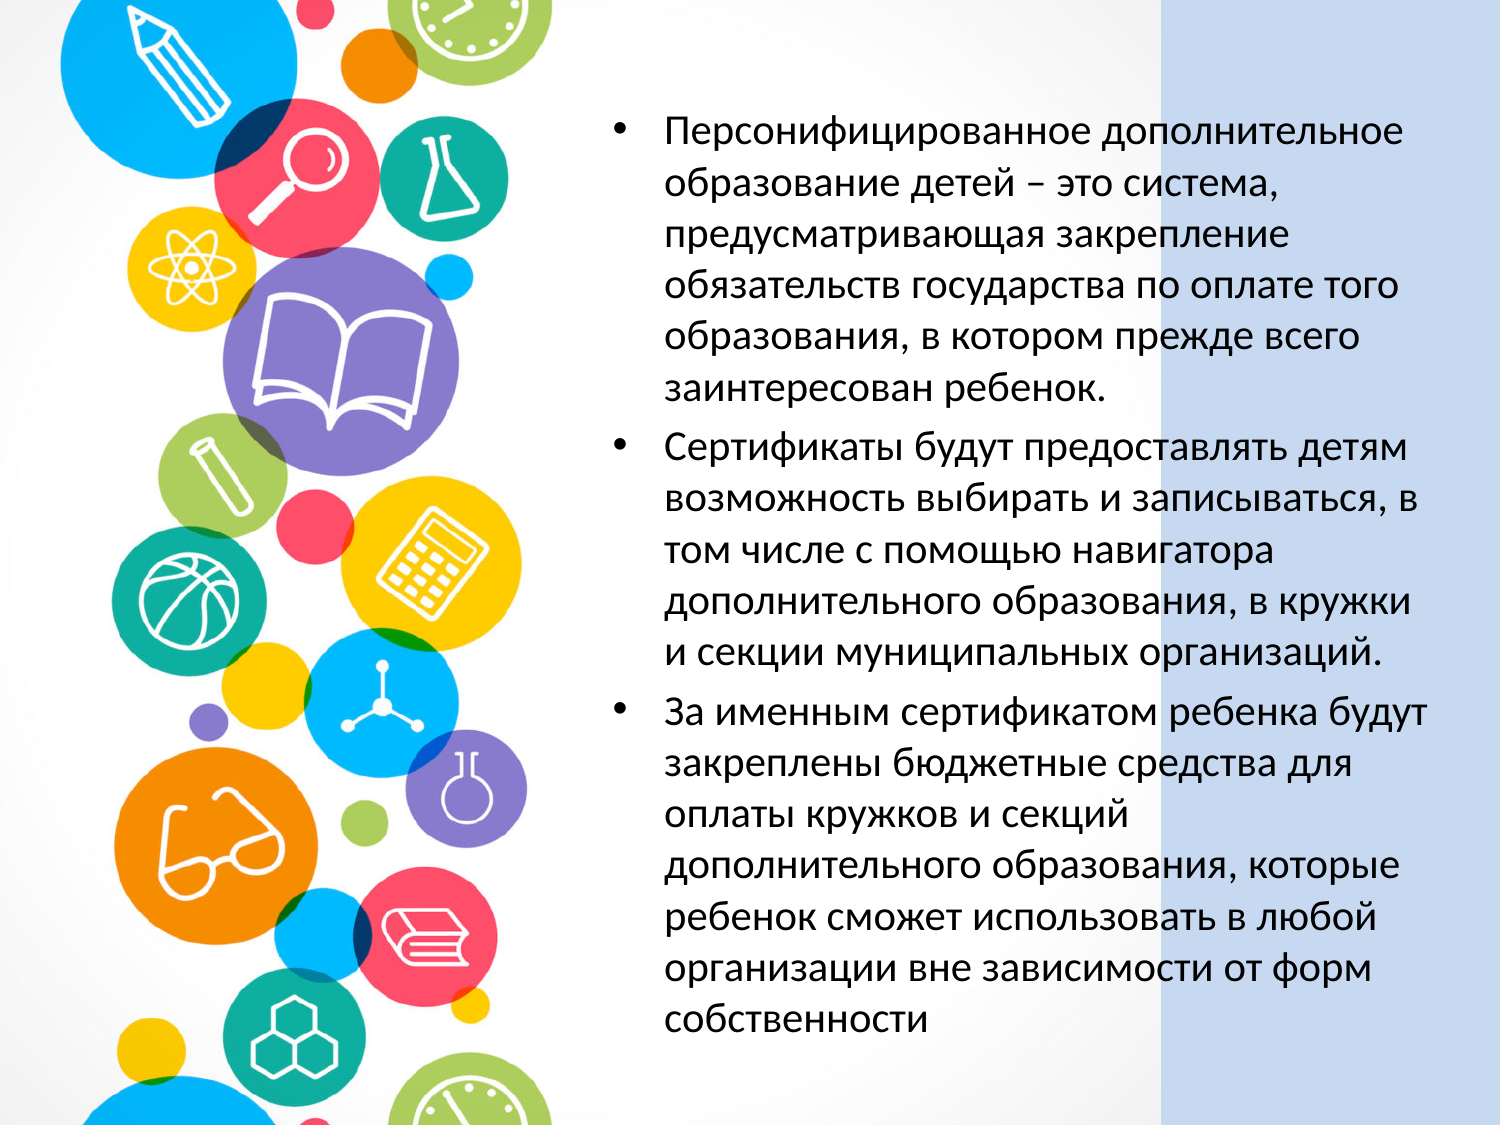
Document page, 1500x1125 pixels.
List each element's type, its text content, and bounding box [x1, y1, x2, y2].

picture [0, 0, 1161, 1125]
list Персонифицированное дополнительное образование детей – это система, предусматривающая закрепление обязательств государства по оплате того образования, в котором прежде всего заинтересован ребенок. Сертификаты будут предоставлять детям возможность выбирать и записываться, в том числе с помощью навигатора дополнительного образования, в кружки и секции муниципальных организаций. За именным сертификатом ребенка будут закреплены бюджетные средства для оплаты кружков и секций дополнительного образования, которые ребенок сможет использовать в любой организации вне зависимости от форм собственности [1165, 35, 1454, 1079]
picture [127, 5, 231, 128]
